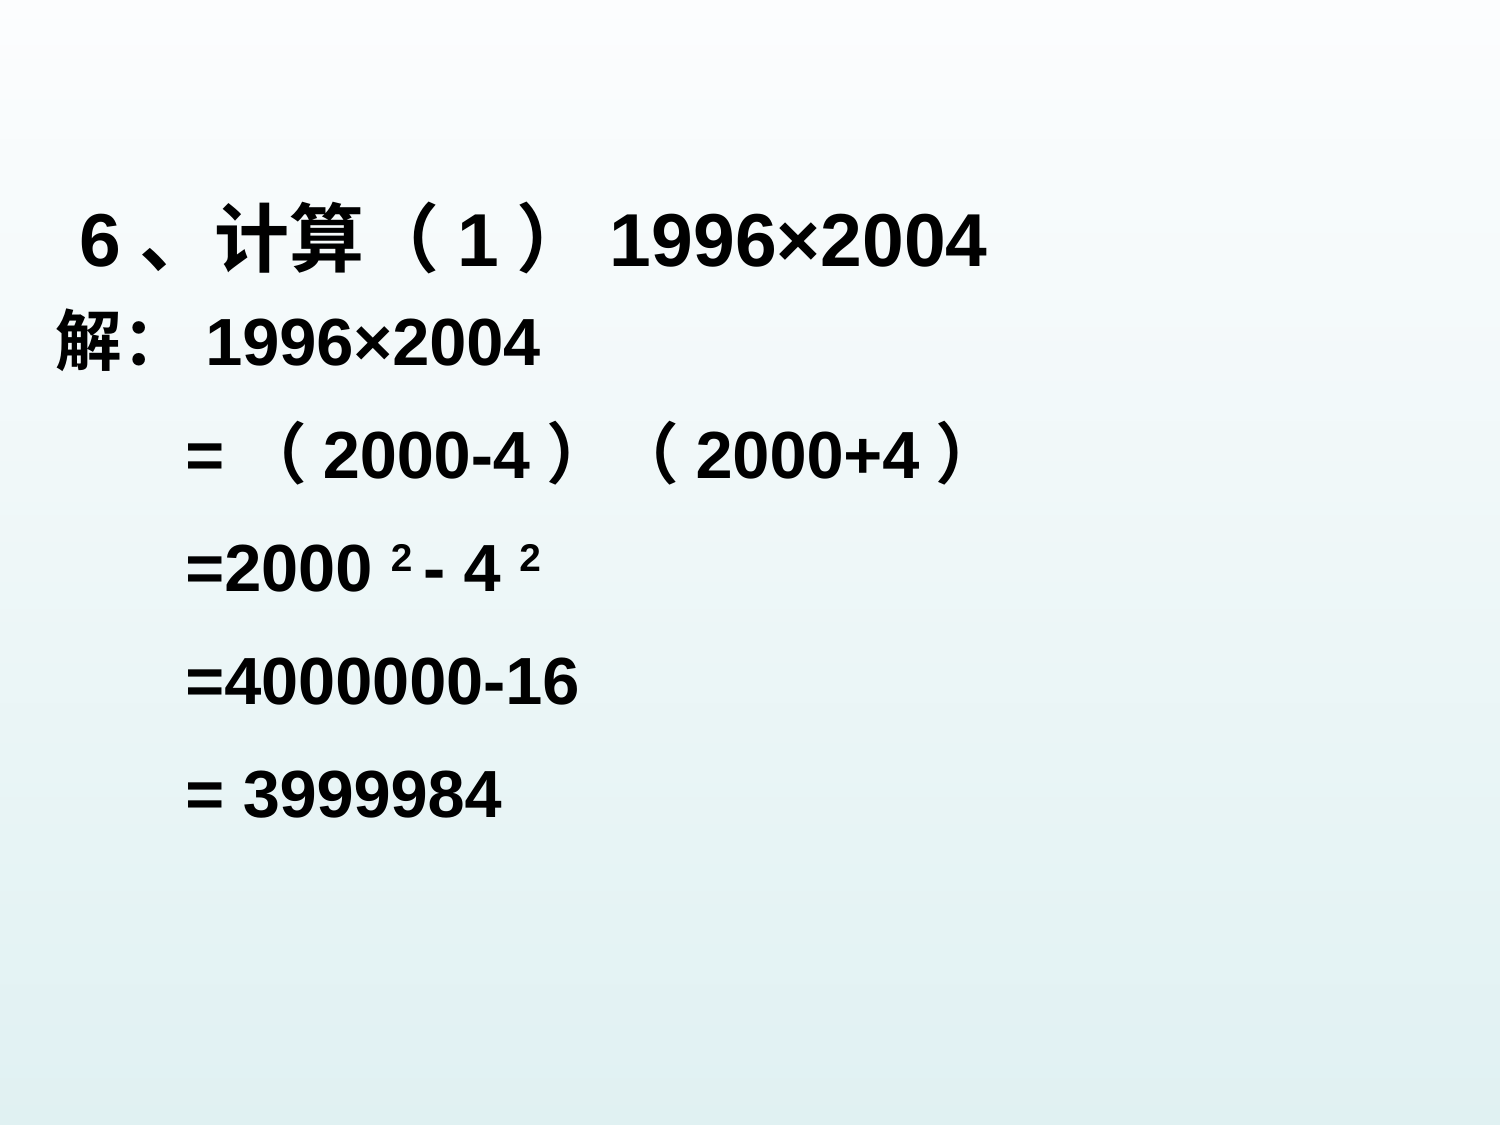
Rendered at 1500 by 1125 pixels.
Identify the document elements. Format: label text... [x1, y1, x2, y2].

text_box 解：1996×2004 =（2000-4）（2000+4） =2000 2 - 4 2 =4000000-16 = 3999984 [41, 290, 1376, 839]
text_box 6、计算（1）1996×2004 [64, 184, 1376, 290]
